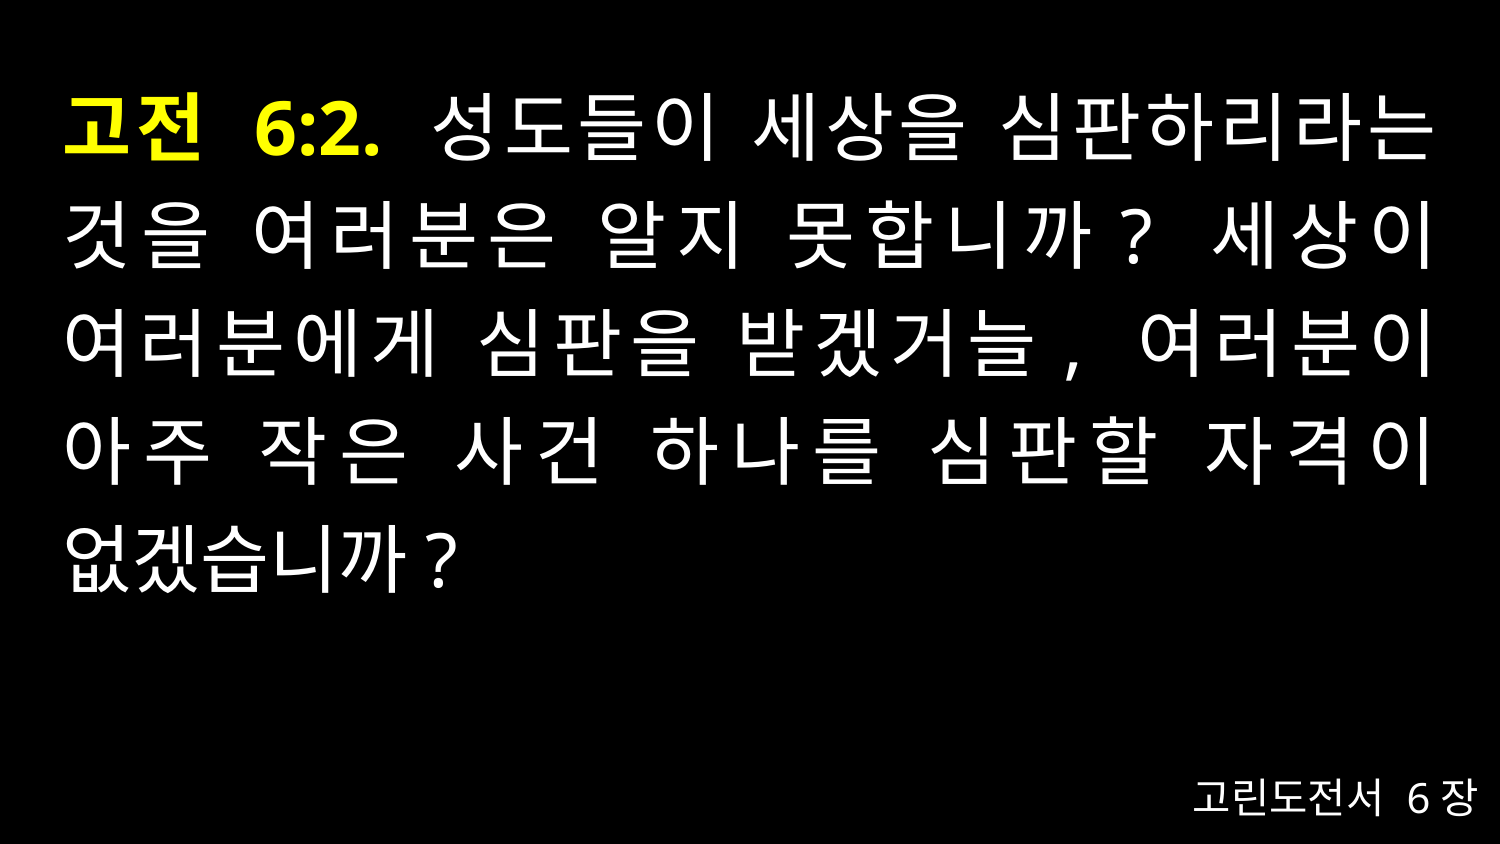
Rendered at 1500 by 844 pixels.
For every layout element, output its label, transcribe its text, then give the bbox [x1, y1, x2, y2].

subtitle 고린도전서 6장 [916, 770, 1500, 844]
title 고전 6:2. 성도들이 세상을 심판하리라는 것을 여러분은 알지 못합니까? 세상이 여러분에게 심판을 받겠거늘, 여러분이 아주 작은 사건 하나를 심판할 자격이 없겠습니까? [0, 0, 1500, 844]
